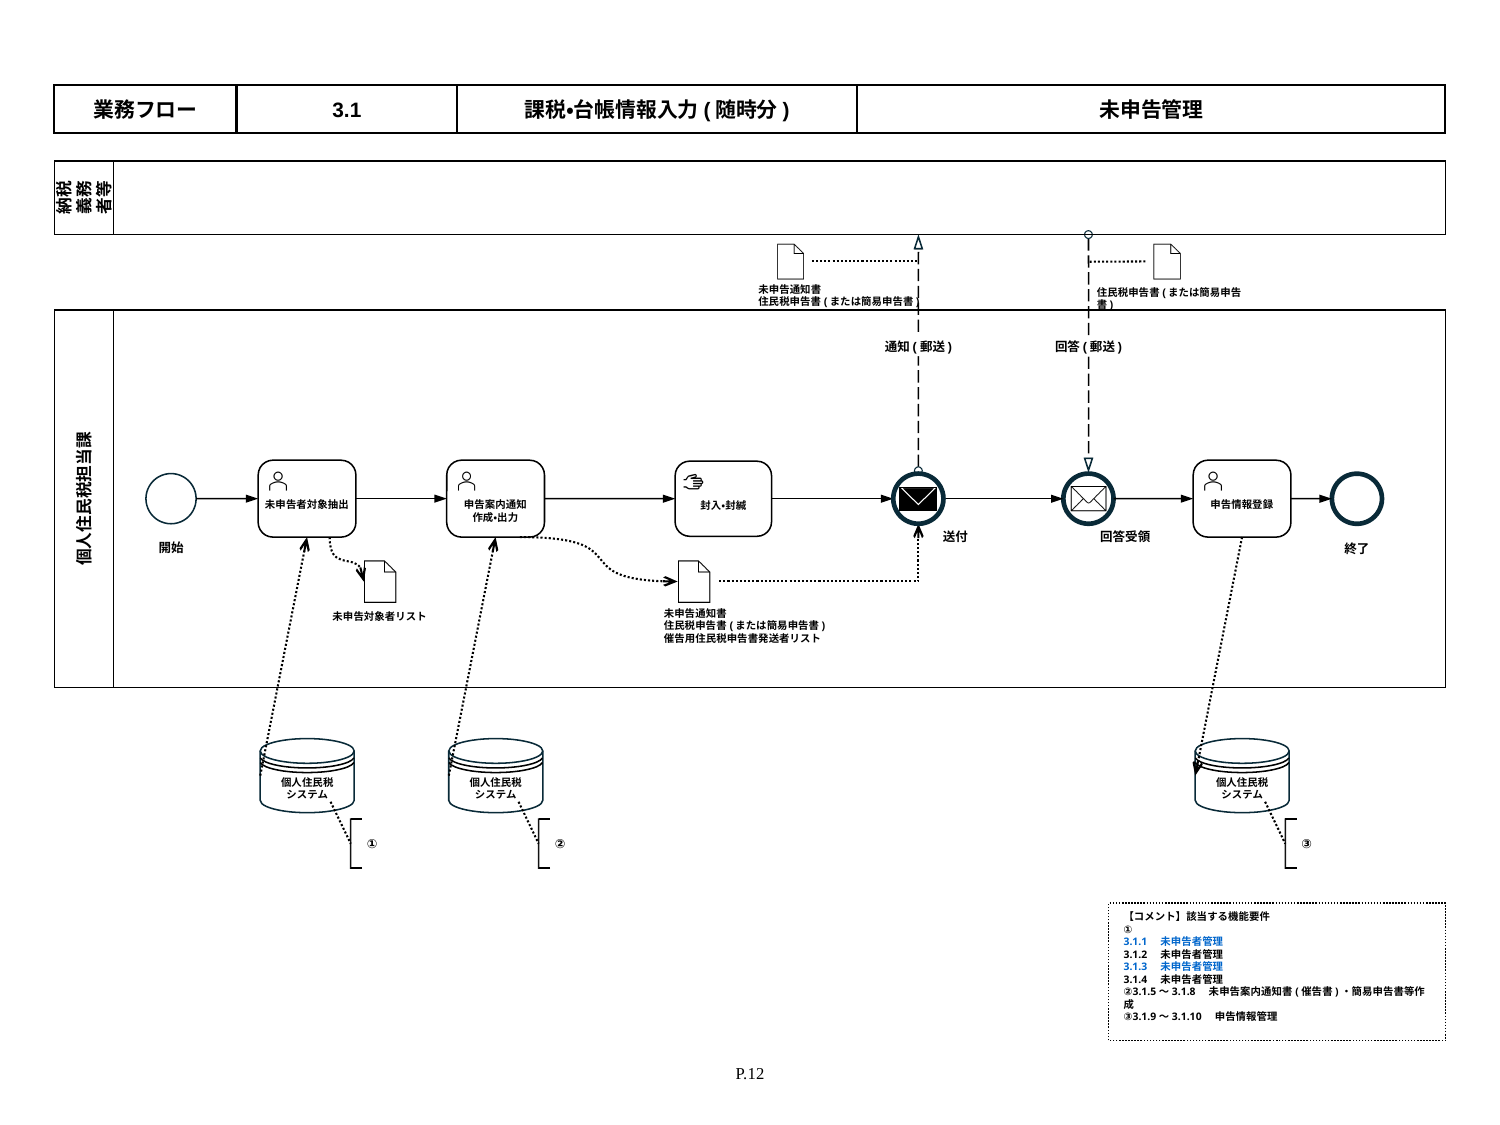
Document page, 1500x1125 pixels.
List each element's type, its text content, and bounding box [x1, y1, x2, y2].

text_box 【コメント】該当する機能要件 ① 3.1.1 未申告者管理 3.1.2 未申告者管理 3.1.3 未申告者管理 3.1.4 未申告者管理 ②3.1.5～3.1.8 未申告案内通知書(催告書)・簡易申告書等作成 ③3.1.9～3.1.10 申告情報管理 [1107, 902, 1447, 1042]
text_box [519, 536, 740, 650]
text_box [1192, 459, 1292, 538]
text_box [259, 738, 355, 814]
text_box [447, 738, 544, 814]
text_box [53, 309, 1447, 688]
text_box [446, 459, 545, 538]
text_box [742, 239, 937, 326]
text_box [330, 801, 455, 869]
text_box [53, 84, 1447, 134]
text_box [718, 523, 919, 582]
slide_number P.12 [581, 1042, 919, 1103]
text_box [674, 460, 773, 536]
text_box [329, 536, 426, 650]
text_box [892, 473, 944, 525]
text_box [518, 801, 643, 869]
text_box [1194, 738, 1290, 814]
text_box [1264, 801, 1390, 869]
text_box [1081, 239, 1273, 326]
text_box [53, 160, 1447, 236]
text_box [1062, 473, 1115, 525]
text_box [257, 459, 357, 538]
